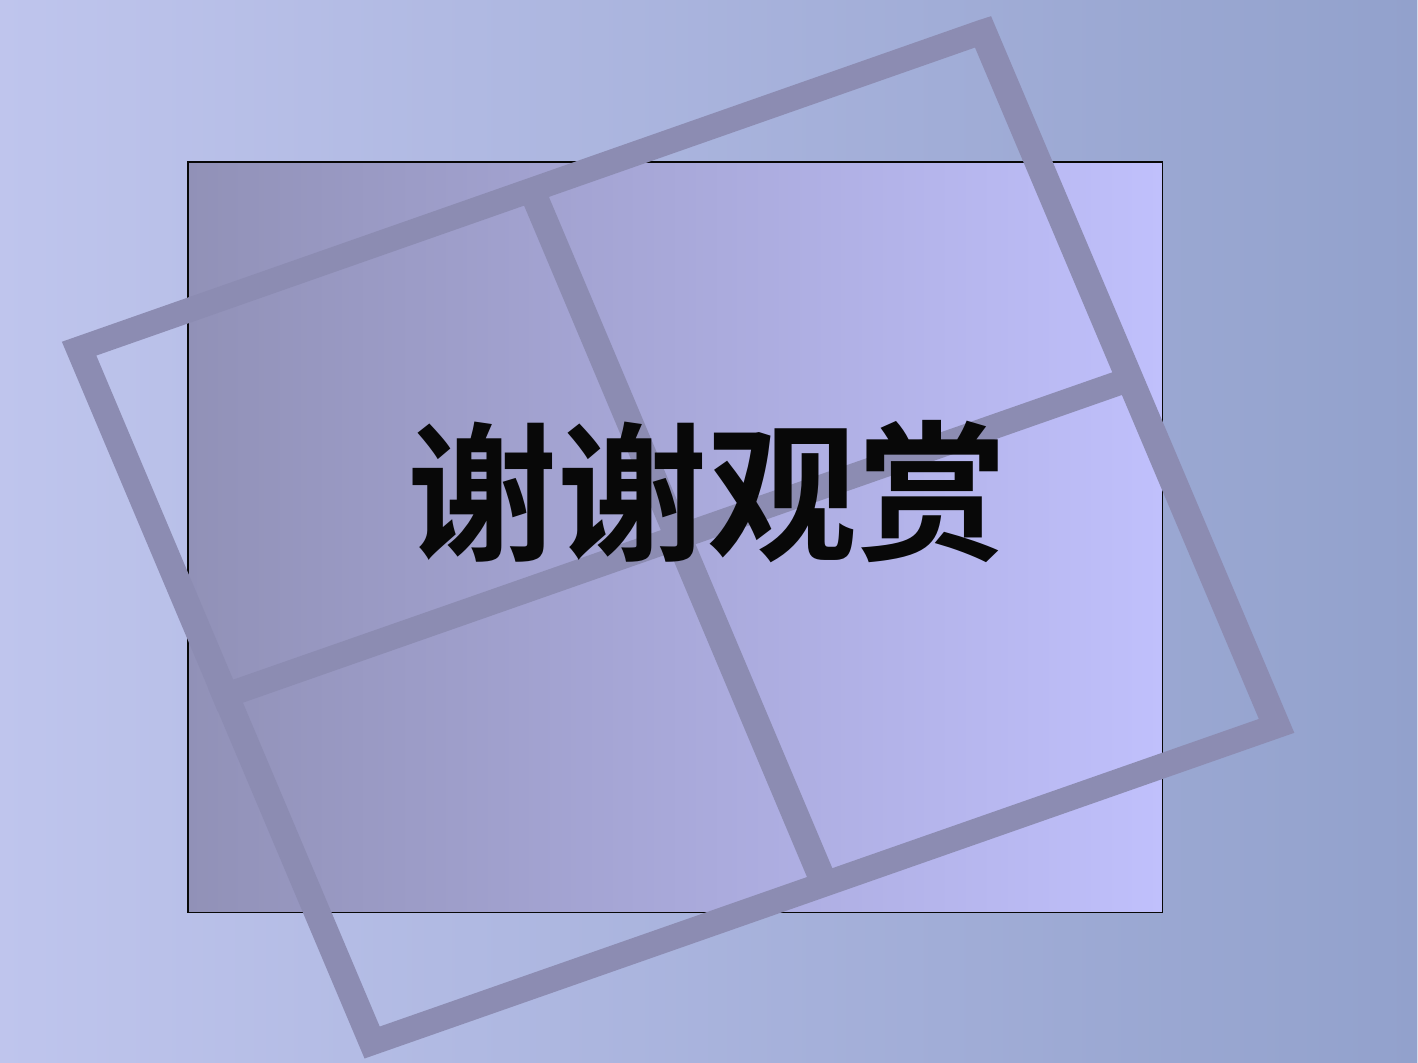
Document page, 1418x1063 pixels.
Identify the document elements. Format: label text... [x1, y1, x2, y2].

text_box 谢谢观赏 [392, 391, 1023, 587]
